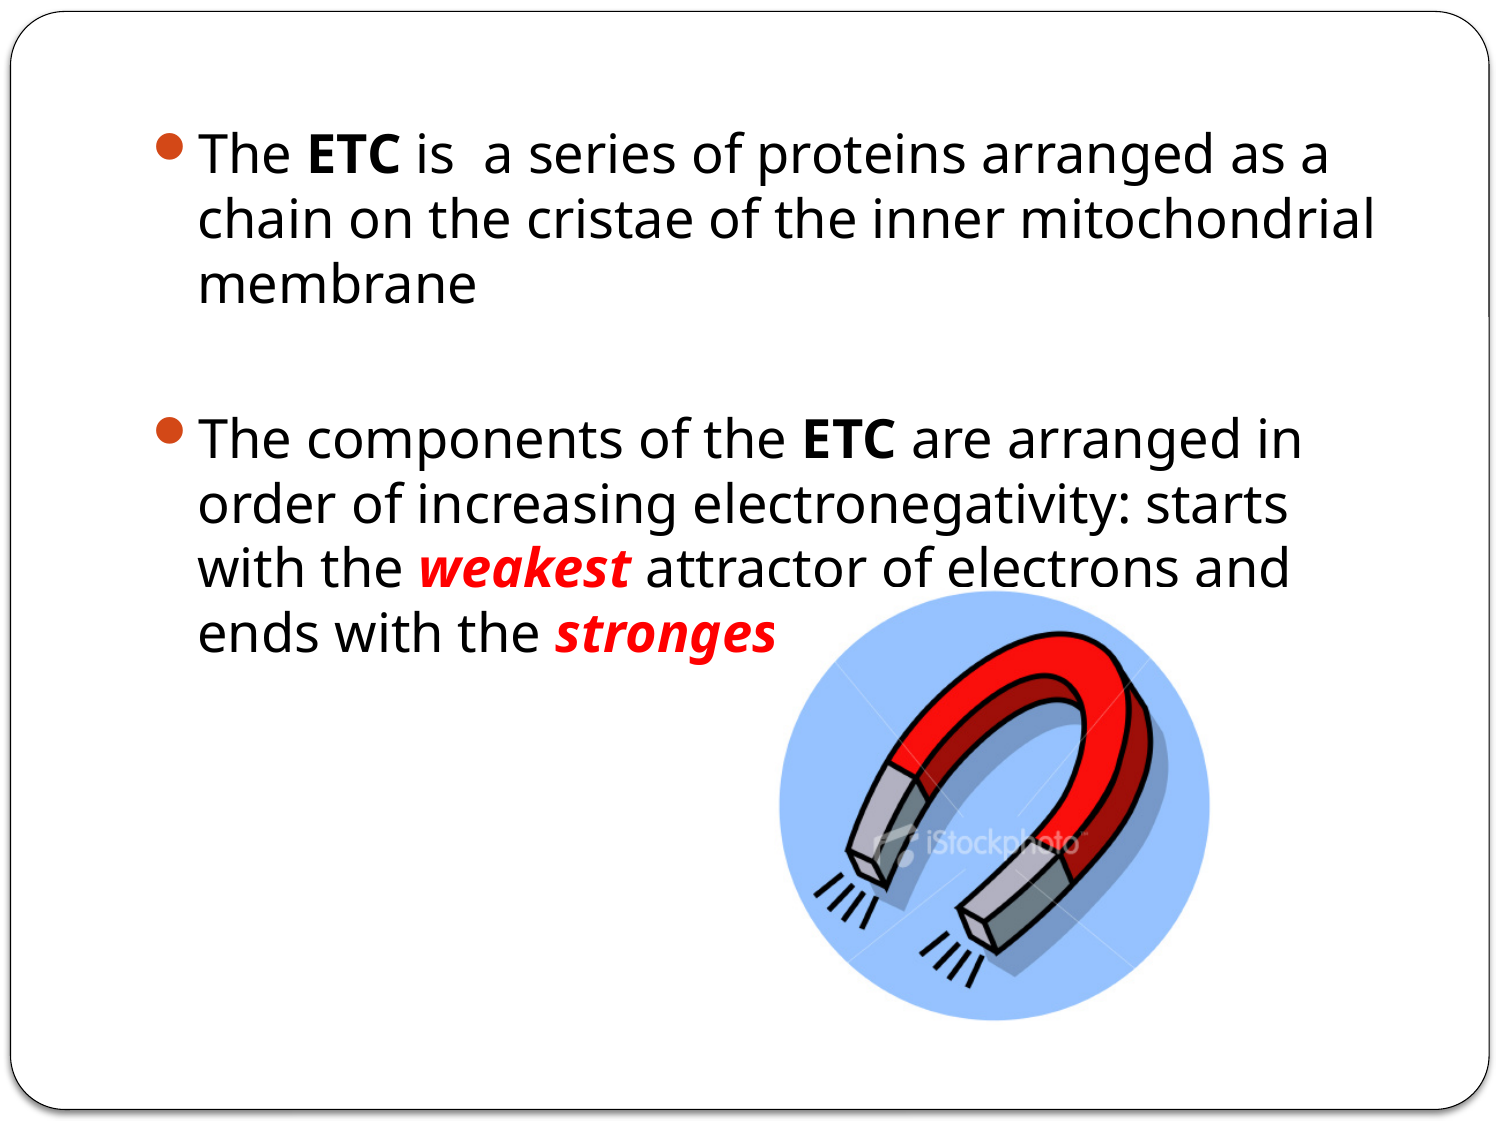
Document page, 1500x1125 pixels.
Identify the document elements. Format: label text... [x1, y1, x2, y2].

picture [774, 587, 1213, 1026]
list The ETC is a series of proteins arranged as a chain on the cristae of the inner mitochondrial membrane The components of the ETC are arranged in order of increasing electronegativity: starts with the weakest attractor of electrons and ends with the strongest [137, 112, 1413, 863]
